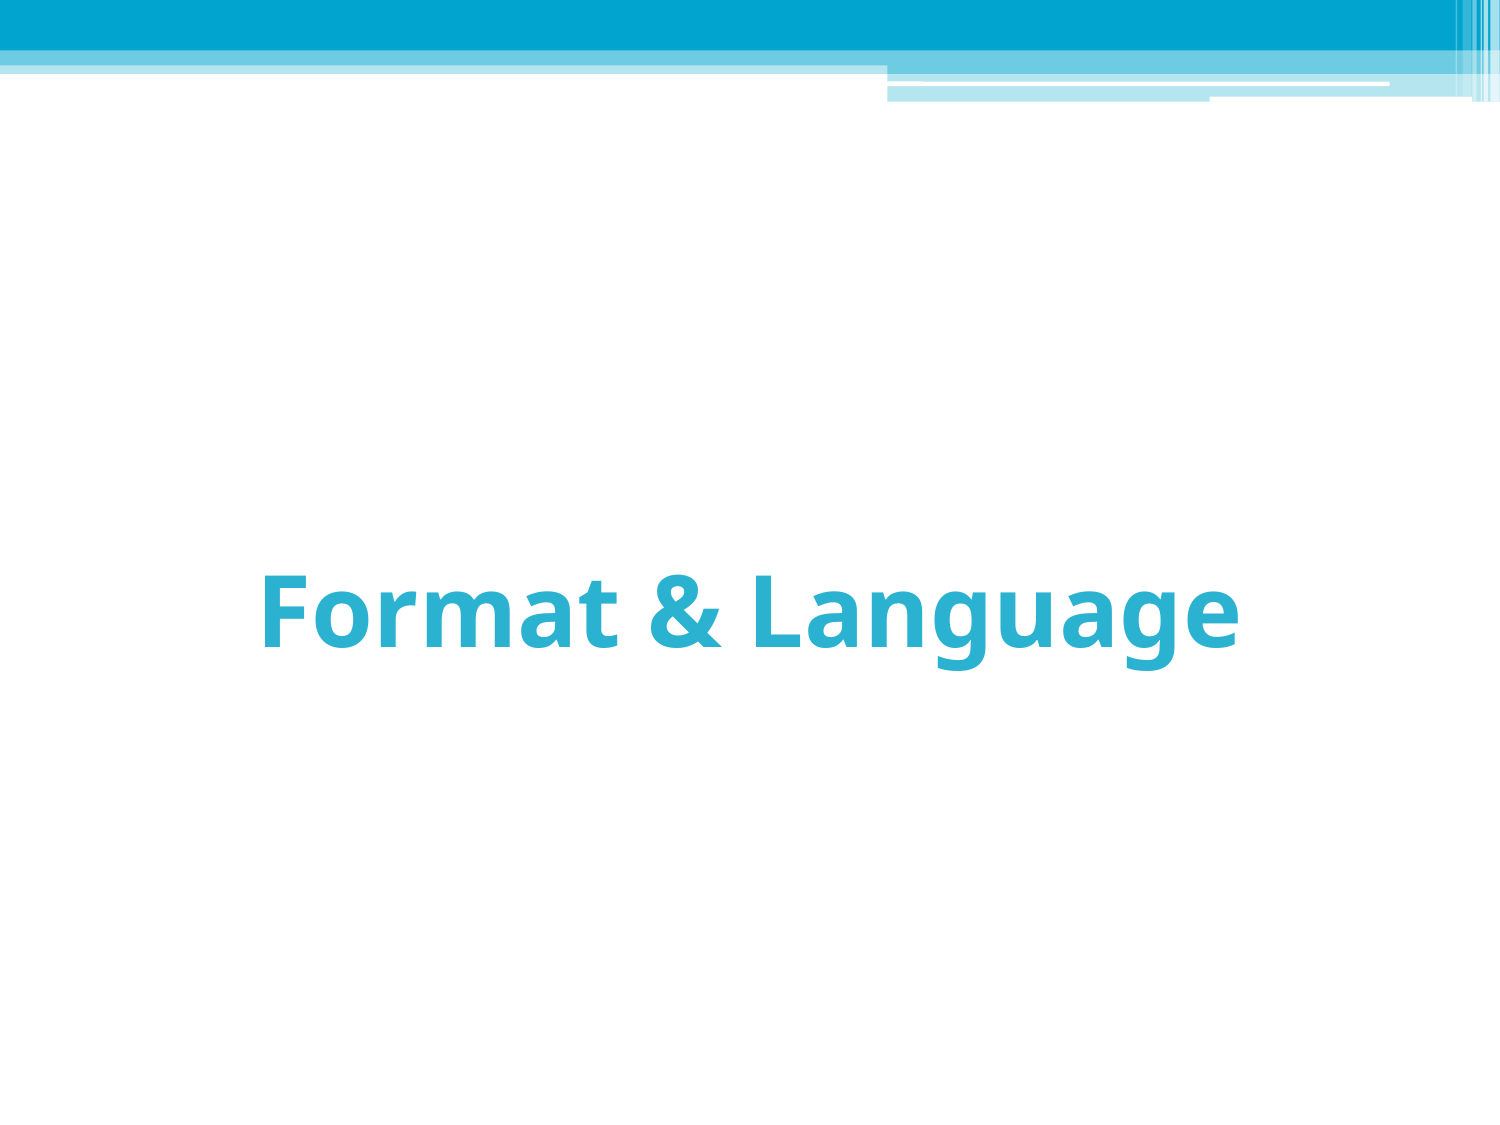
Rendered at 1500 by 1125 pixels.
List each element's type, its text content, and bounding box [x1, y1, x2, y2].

title Format & Language [112, 451, 1388, 675]
